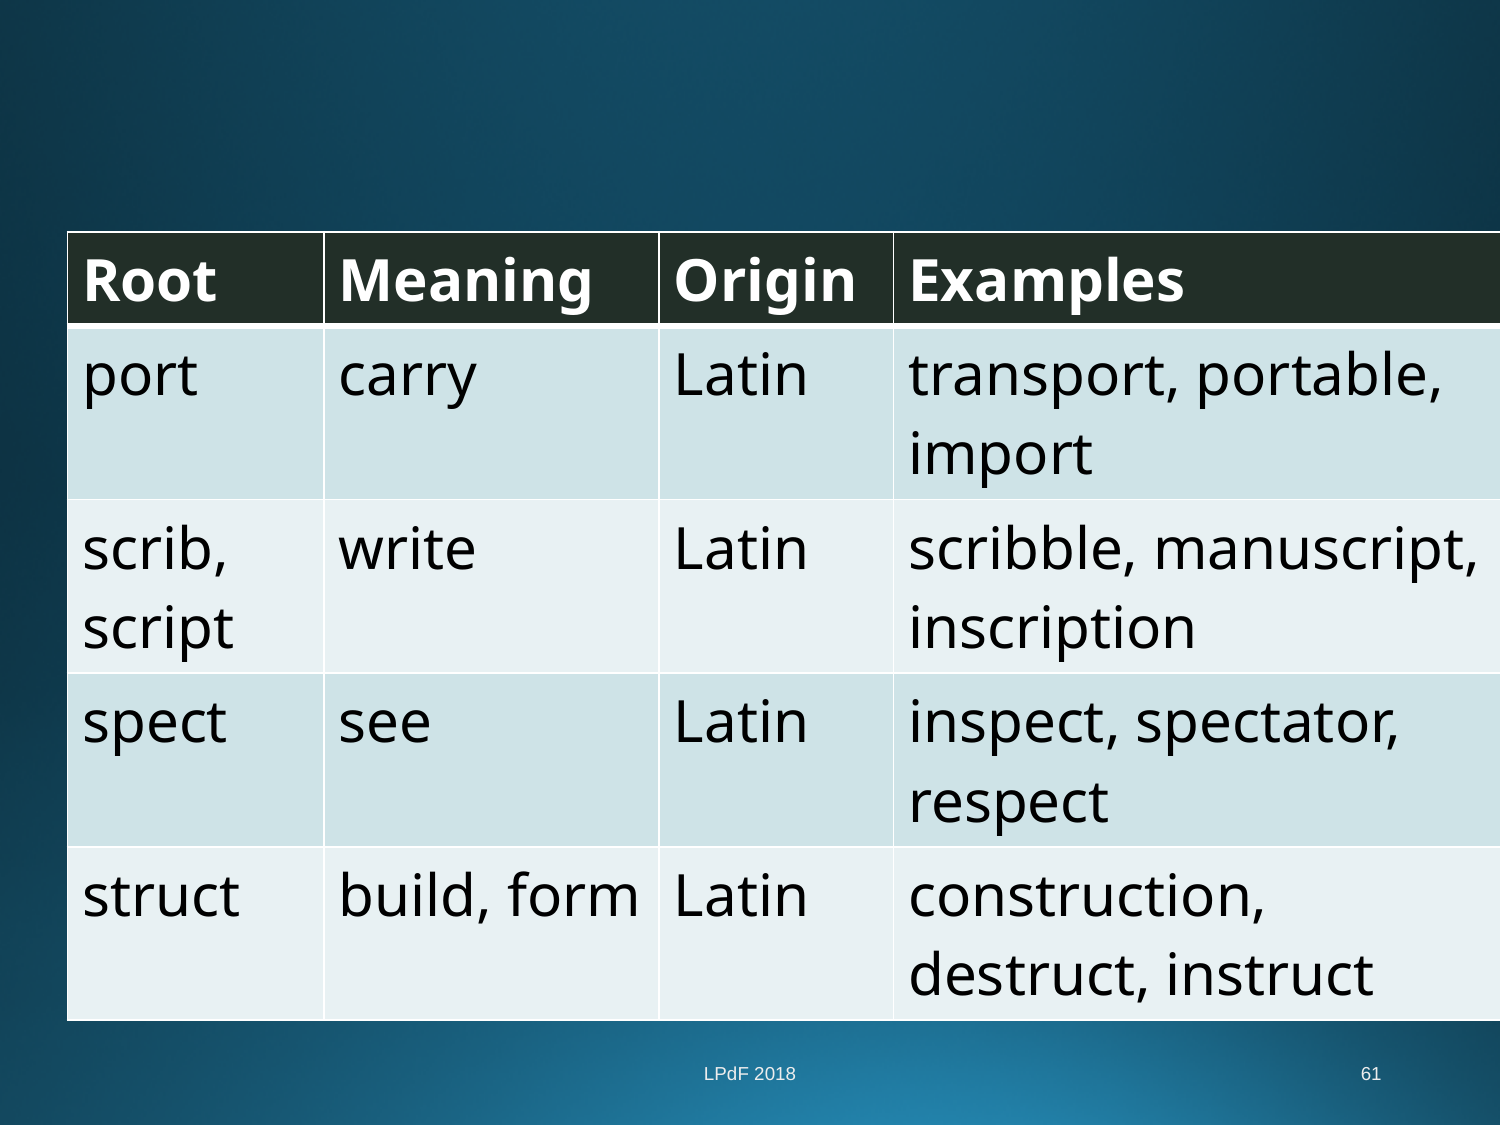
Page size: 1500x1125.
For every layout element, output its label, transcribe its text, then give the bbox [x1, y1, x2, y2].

table_cell write [325, 500, 658, 672]
table_header Meaning [325, 233, 658, 323]
table_header Examples [894, 233, 1500, 323]
table_cell spect [68, 674, 323, 846]
slide_number 61 [1059, 1042, 1397, 1103]
table_header Origin [660, 233, 893, 323]
table_cell construction, destruct, instruct [894, 848, 1500, 1019]
table_header Root [68, 233, 323, 323]
table_cell inspect, spectator, respect [894, 674, 1500, 846]
footer LPdF 2018 [496, 1042, 1004, 1103]
table_cell see [325, 674, 658, 846]
table_cell port [68, 329, 323, 499]
table_cell build, form [325, 848, 658, 1019]
table_cell scribble, manuscript, inscription [894, 500, 1500, 672]
table_cell Latin [660, 674, 893, 846]
table_cell struct [68, 848, 323, 1019]
table_cell transport, portable, import [894, 329, 1500, 499]
table_cell scrib, script [68, 500, 323, 672]
table_cell Latin [660, 848, 893, 1019]
table_cell Latin [660, 329, 893, 499]
table_cell Latin [660, 500, 893, 672]
table_cell carry [325, 329, 658, 499]
picture [0, 0, 1500, 1125]
